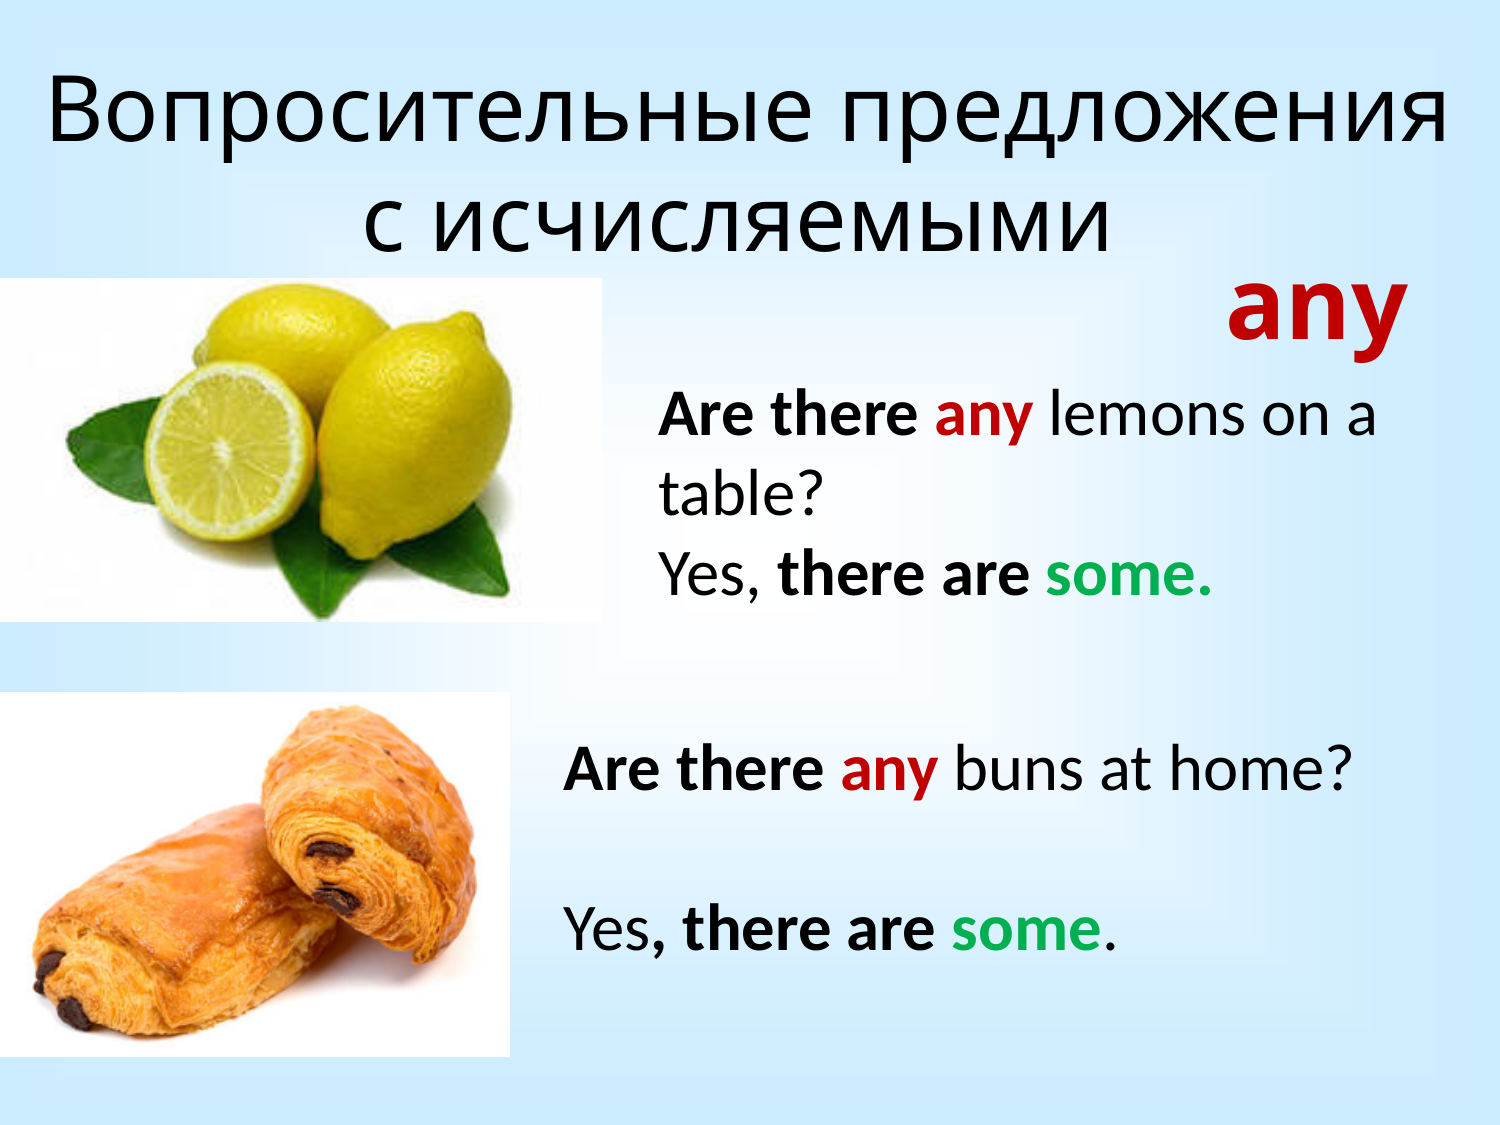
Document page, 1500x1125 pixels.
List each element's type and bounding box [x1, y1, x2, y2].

list [0, 278, 602, 622]
picture [0, 0, 1500, 1125]
